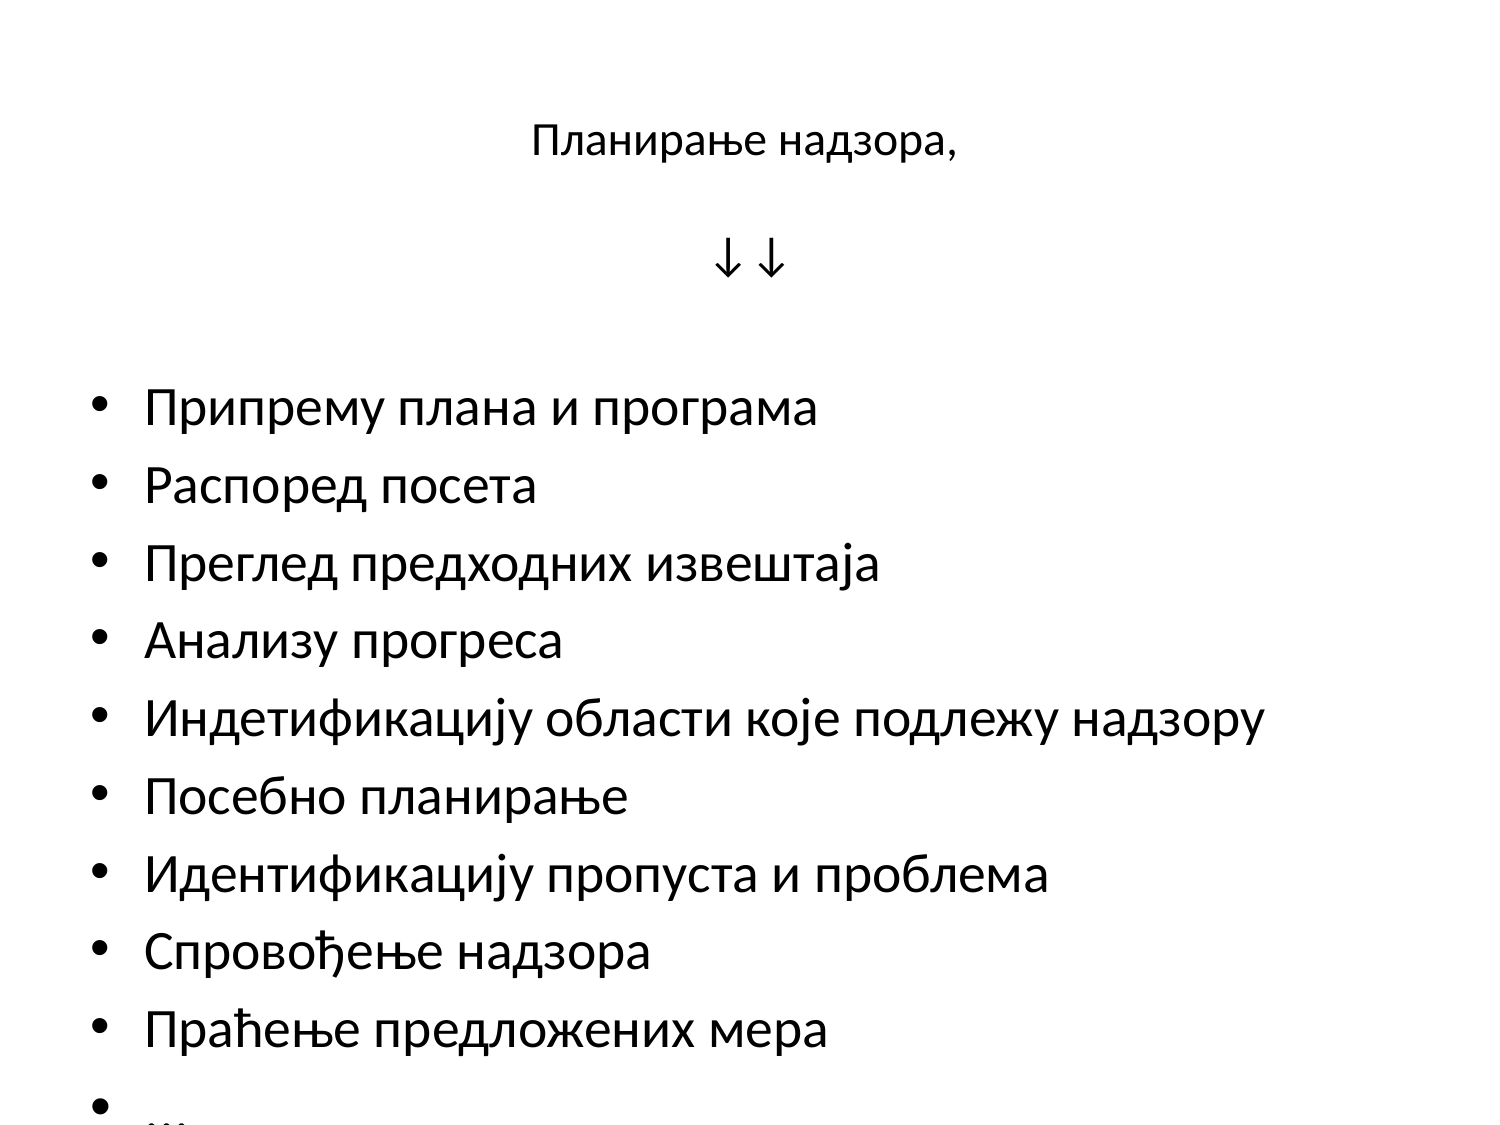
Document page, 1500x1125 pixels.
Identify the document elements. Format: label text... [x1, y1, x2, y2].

title Планирање надзора, ↓↓ [75, 99, 1425, 288]
list Припрему плана и програма Распоред посета Преглед предходних извештаја Анализу прогреса Индетификацију области које подлежу надзору Посебно планирање Идентификацију пропуста и проблема Спровођење надзора Праћење предложених мера ... [75, 362, 1425, 1125]
